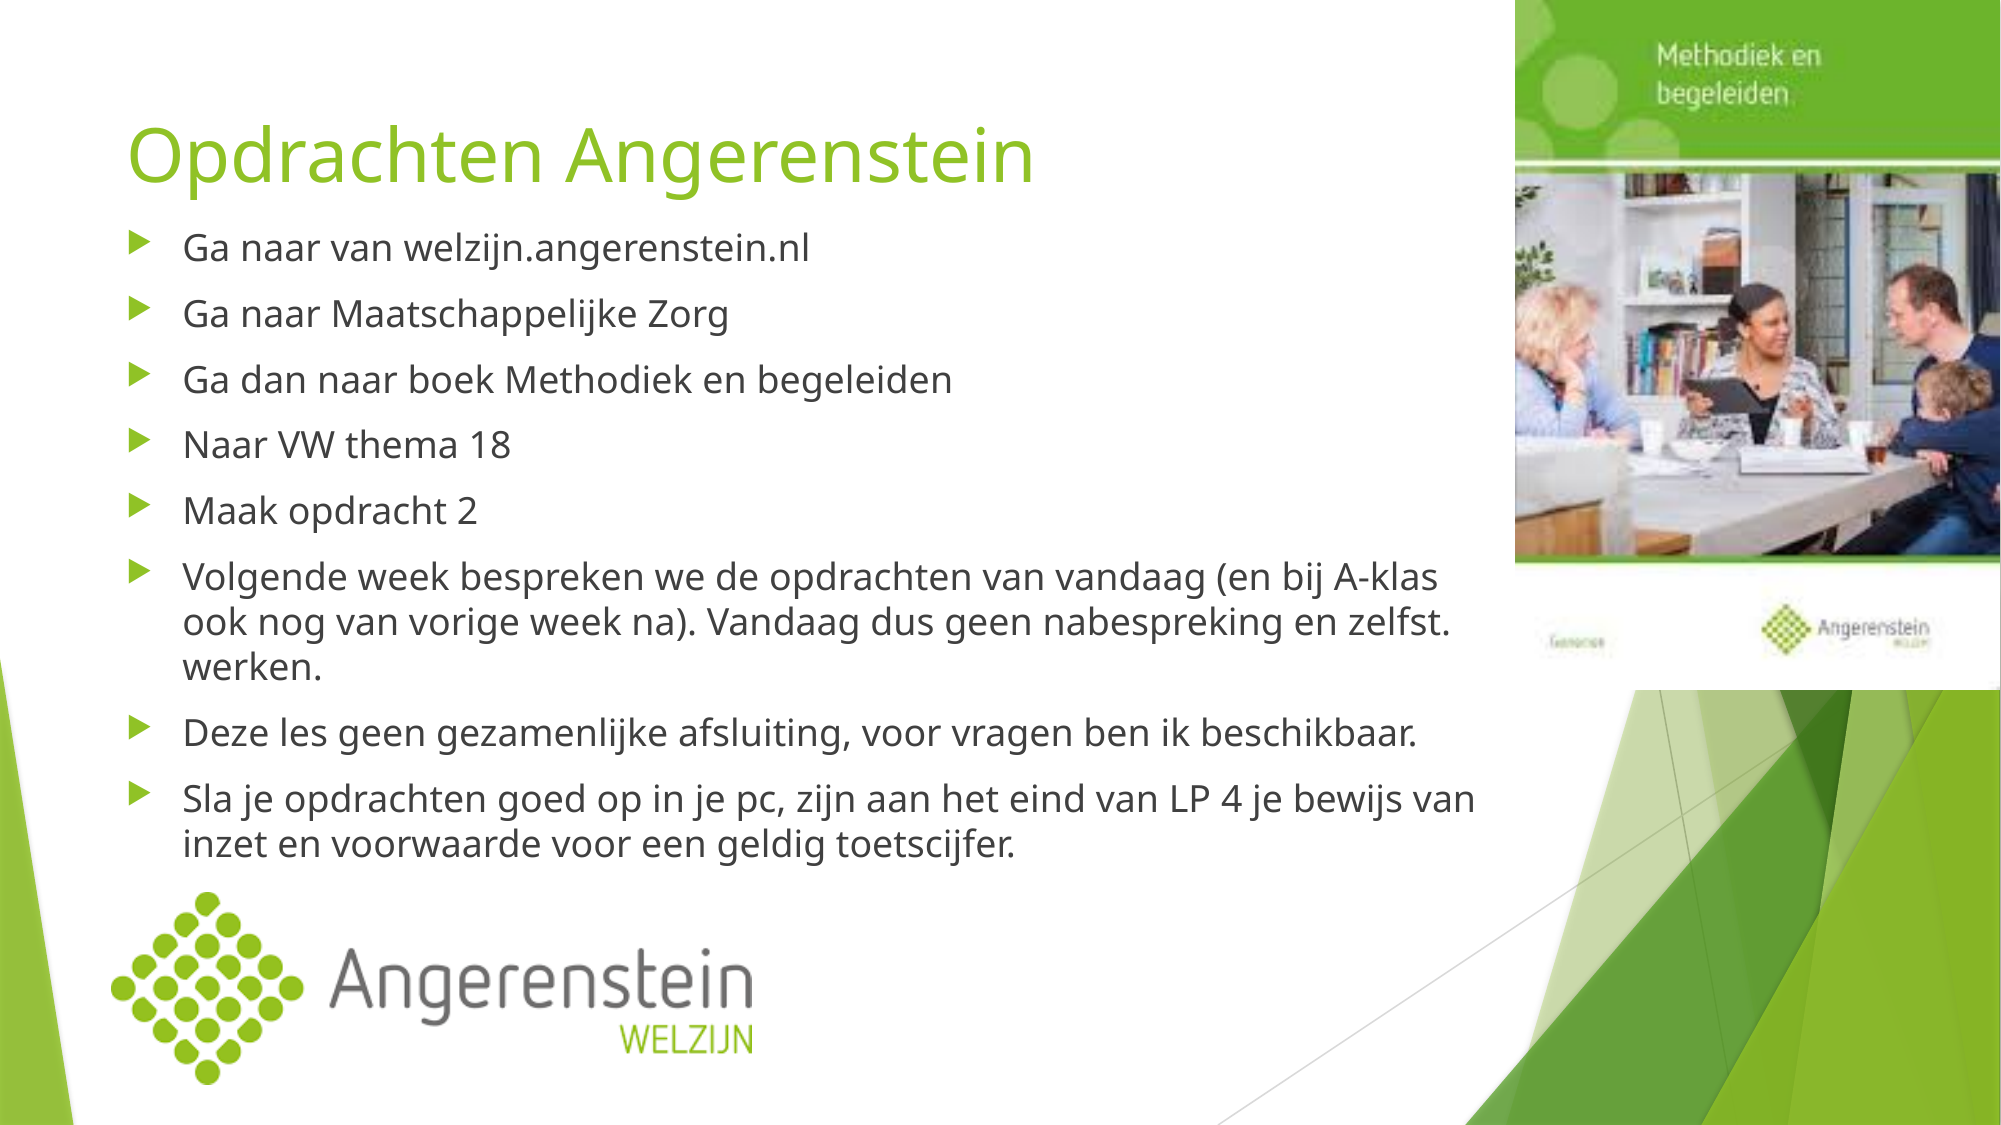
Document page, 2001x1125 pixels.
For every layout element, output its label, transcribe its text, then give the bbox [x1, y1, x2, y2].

picture [1515, 0, 2000, 691]
picture [110, 892, 753, 1086]
title Opdrachten Angerenstein [111, 99, 1510, 216]
list Ga naar van welzijn.angerenstein.nl Ga naar Maatschappelijke Zorg Ga dan naar boek Methodiek en begeleiden Naar VW thema 18 Maak opdracht 2 Volgende week bespreken we de opdrachten van vandaag (en bij A-klas ook nog van vorige week na). Vandaag dus geen nabespreking en zelfst. werken. Deze les geen gezamenlijke afsluiting, voor vragen ben ik beschikbaar. Sla je opdrachten goed op in je pc, zijn aan het eind van LP 4 je bewijs van inzet en voorwaarde voor een geldig toetscijfer. [111, 216, 1522, 853]
